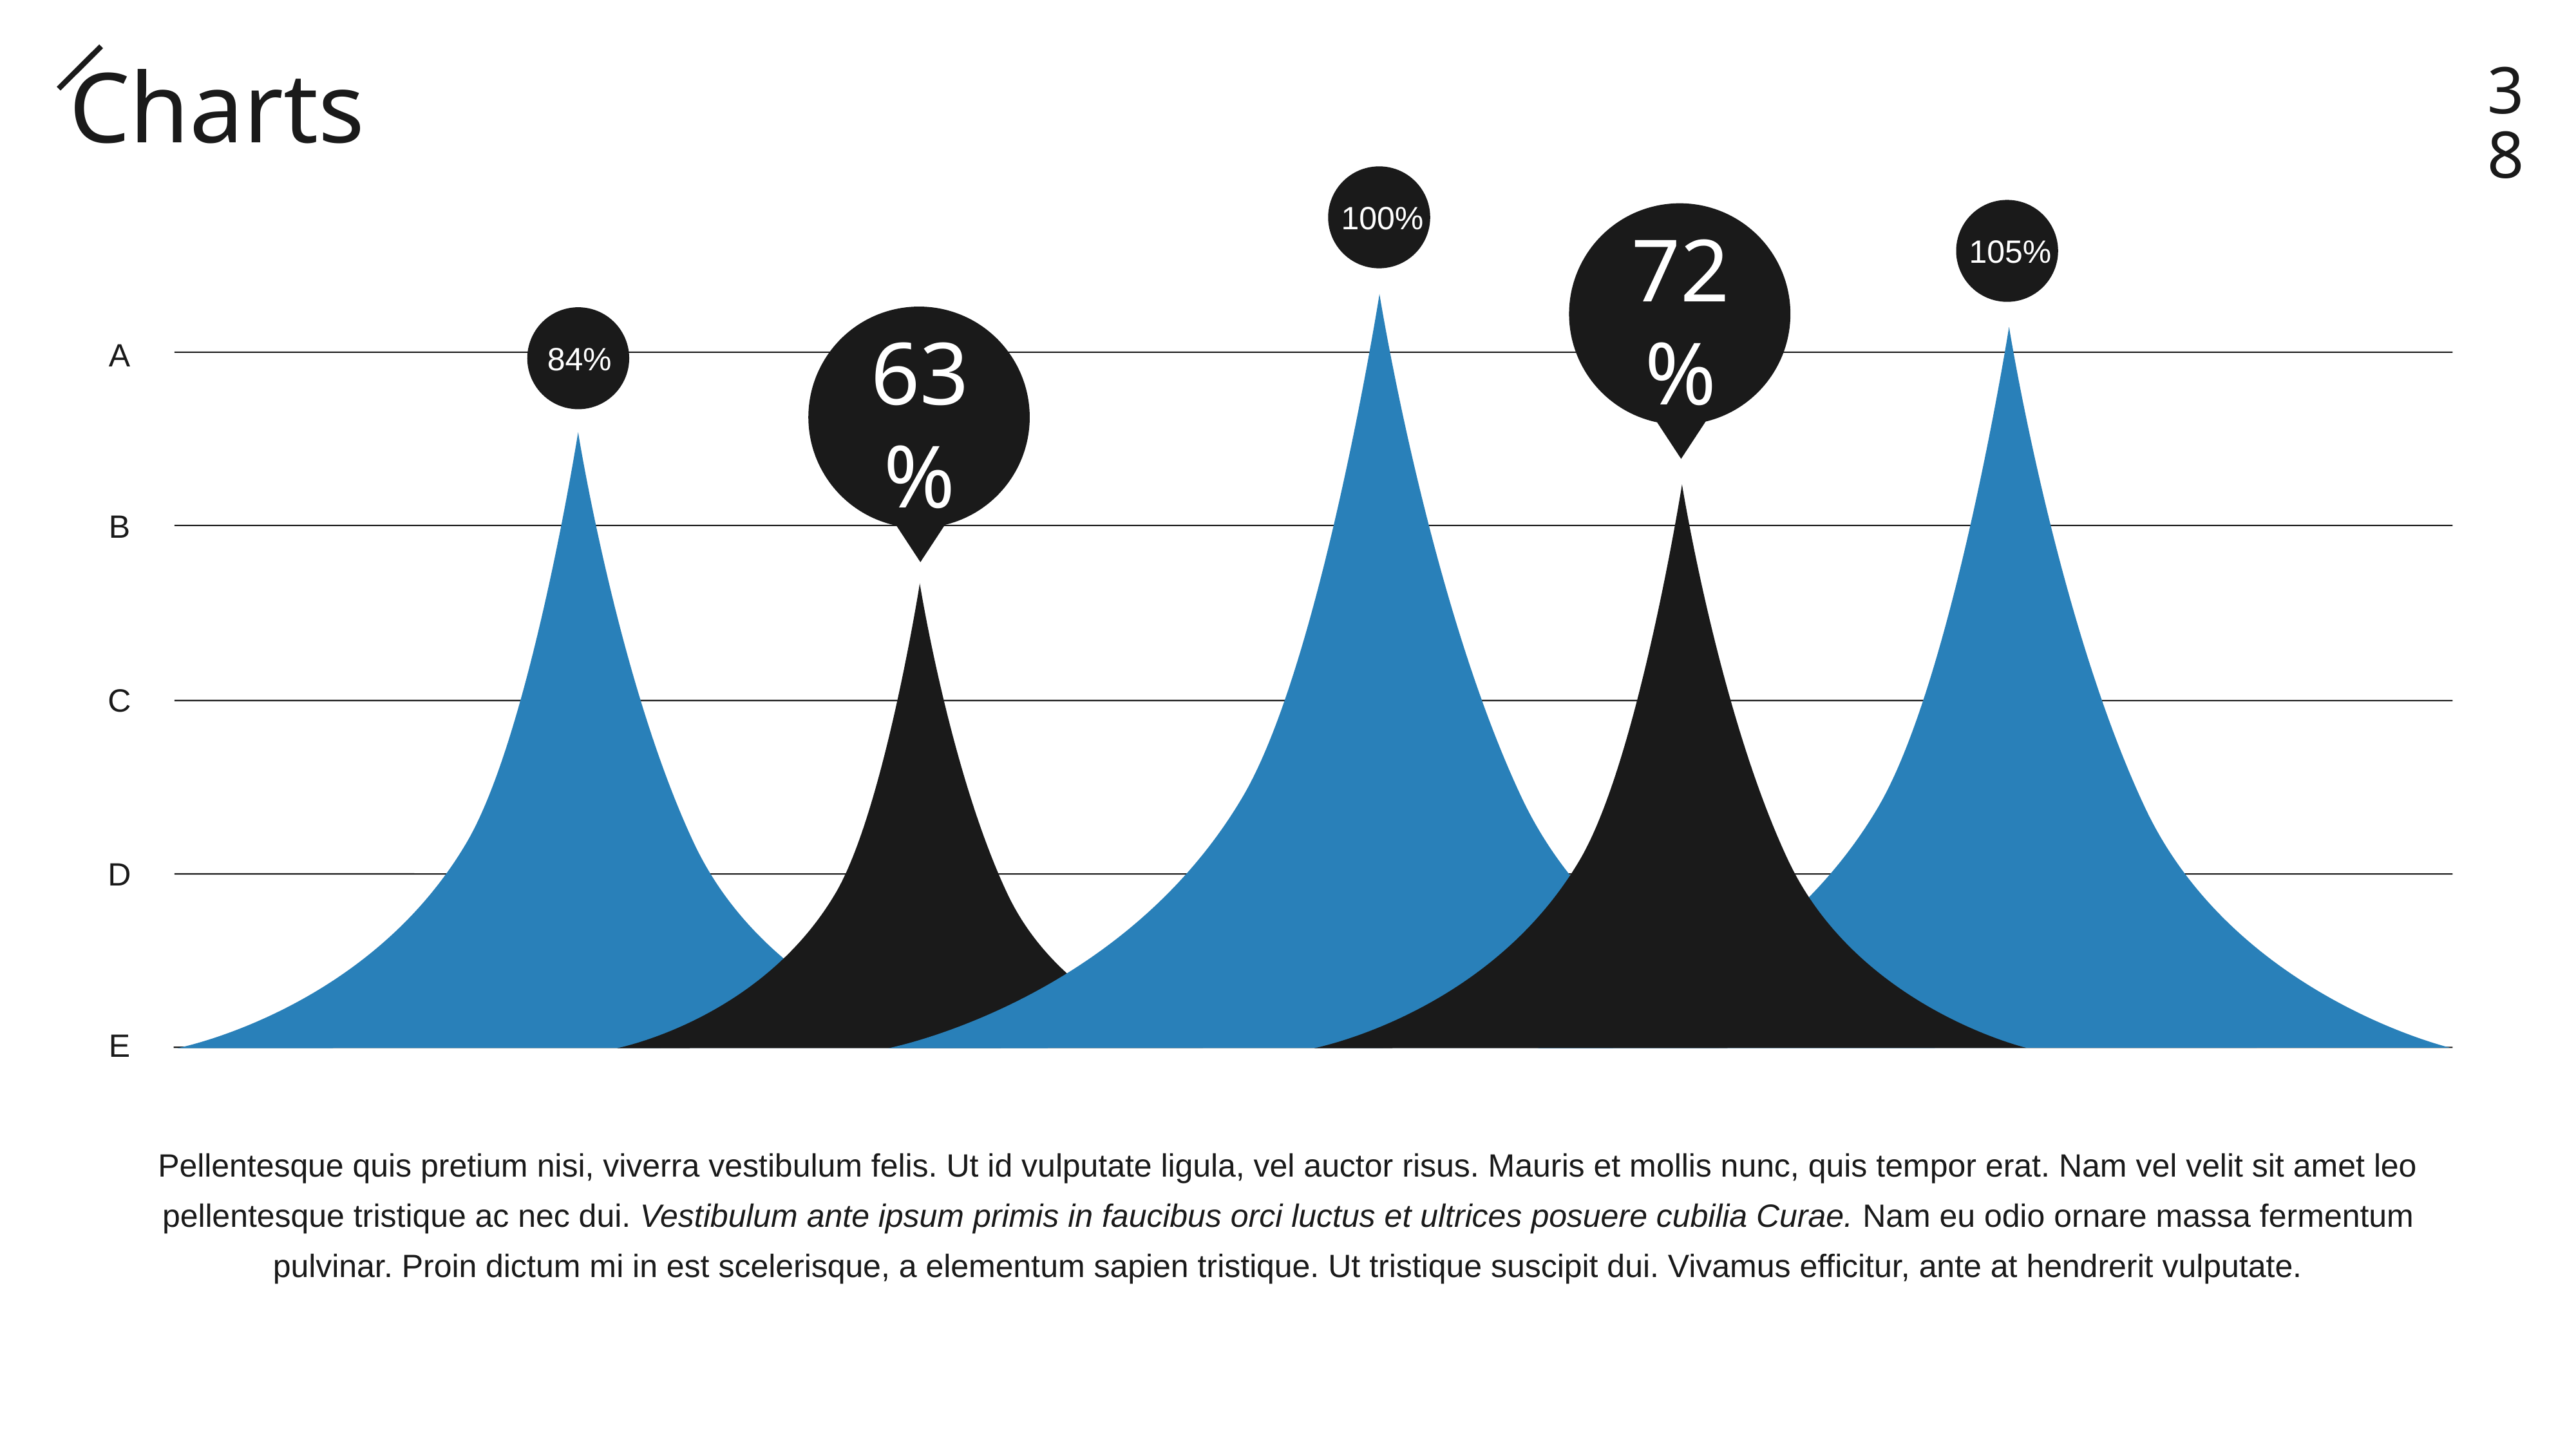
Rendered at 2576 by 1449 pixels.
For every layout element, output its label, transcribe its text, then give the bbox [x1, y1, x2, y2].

text_box C [82, 654, 157, 745]
text_box [888, 294, 1570, 1048]
text_box [617, 583, 1067, 1048]
text_box Charts [69, 46, 365, 162]
text_box [1314, 484, 2027, 1048]
text_box B [82, 480, 157, 571]
text_box [1809, 327, 2450, 1048]
text_box D [82, 827, 157, 919]
text_box E [82, 998, 157, 1090]
text_box [177, 432, 784, 1048]
text_box Pellentesque quis pretium nisi, viverra vestibulum felis. Ut id vulputate ligula, vel auctor risus. Mauris et mollis nunc, quis tempor erat. Nam vel velit sit amet leo pellentesque tristique ac nec dui. Vestibulum ante ipsum primis in faucibus orci luctus et ultrices posuere cubilia Curae. Nam eu odio ornare massa fermentum pulvinar. Proin dictum mi in est scelerisque, a elementum sapien tristique. Ut tristique suscipit dui. Vivamus efficitur, ante at hendrerit vulputate. [103, 1133, 2473, 1285]
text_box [527, 307, 630, 410]
text_box A [82, 308, 157, 400]
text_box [1956, 200, 2061, 302]
slide_number 38 [2477, 44, 2535, 122]
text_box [1327, 166, 1434, 269]
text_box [1569, 203, 1791, 459]
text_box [808, 306, 1030, 563]
